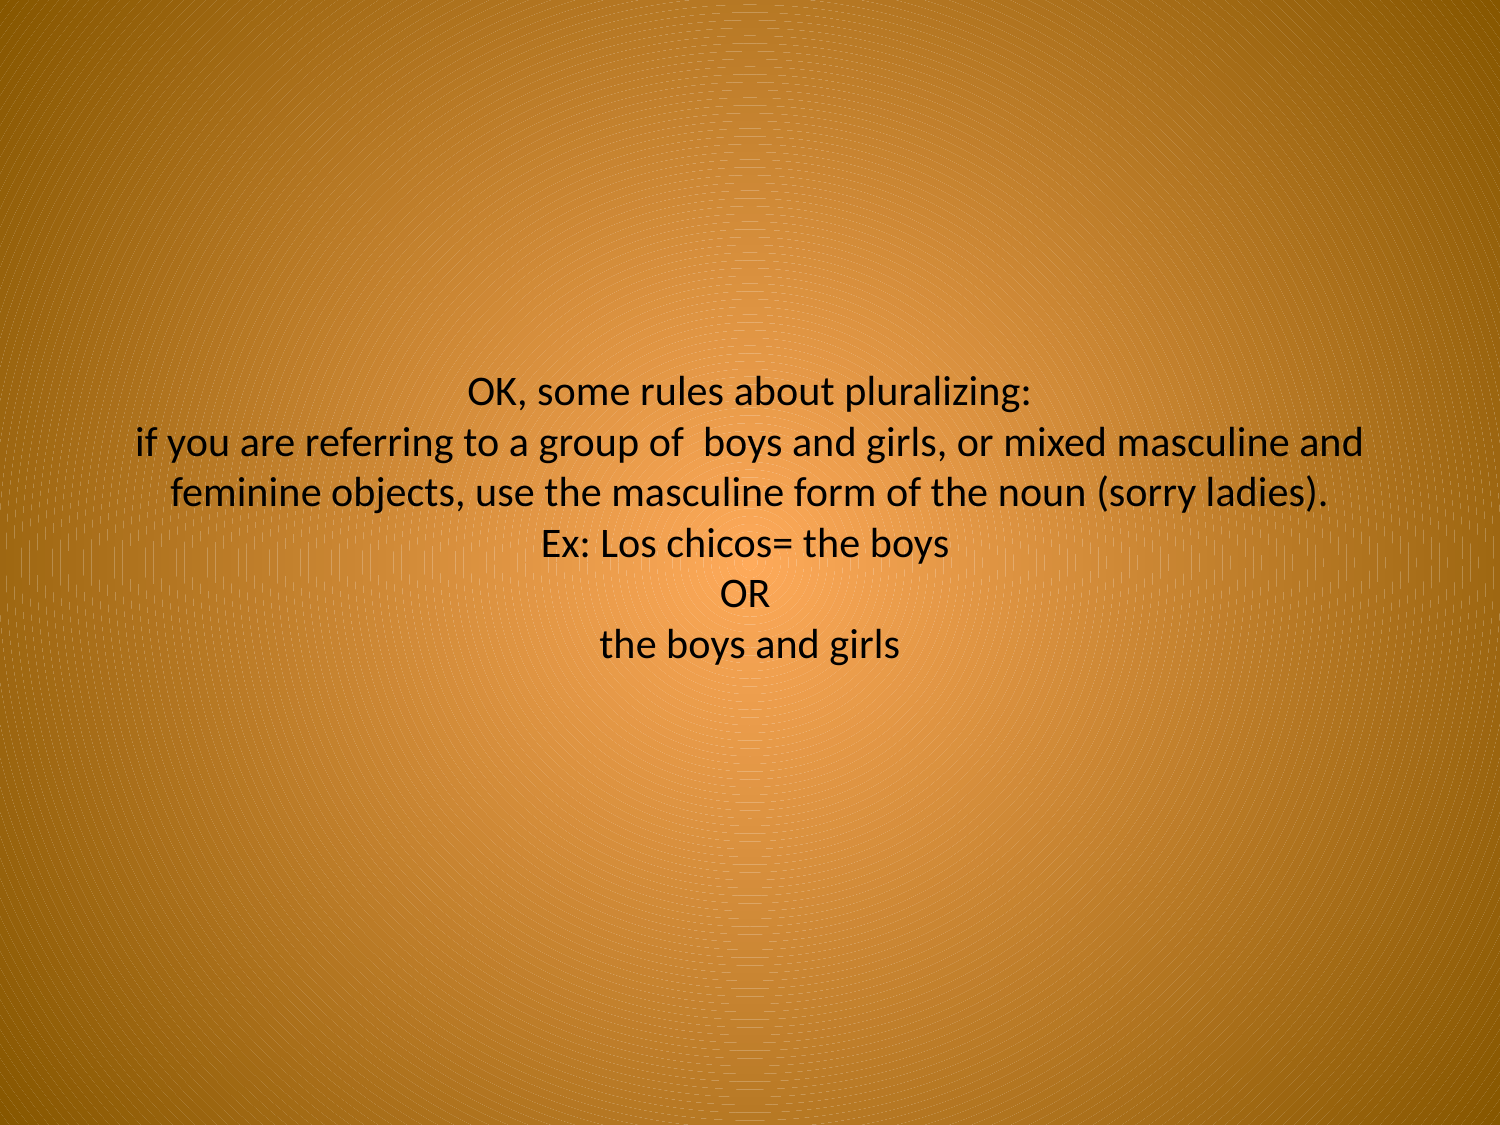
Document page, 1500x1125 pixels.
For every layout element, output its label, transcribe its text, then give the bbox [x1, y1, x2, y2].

title OK, some rules about pluralizing: if you are referring to a group of boys and girls, or mixed masculine and feminine objects, use the masculine form of the noun (sorry ladies). Ex: Los chicos= the boys OR the boys and girls [112, 349, 1388, 681]
